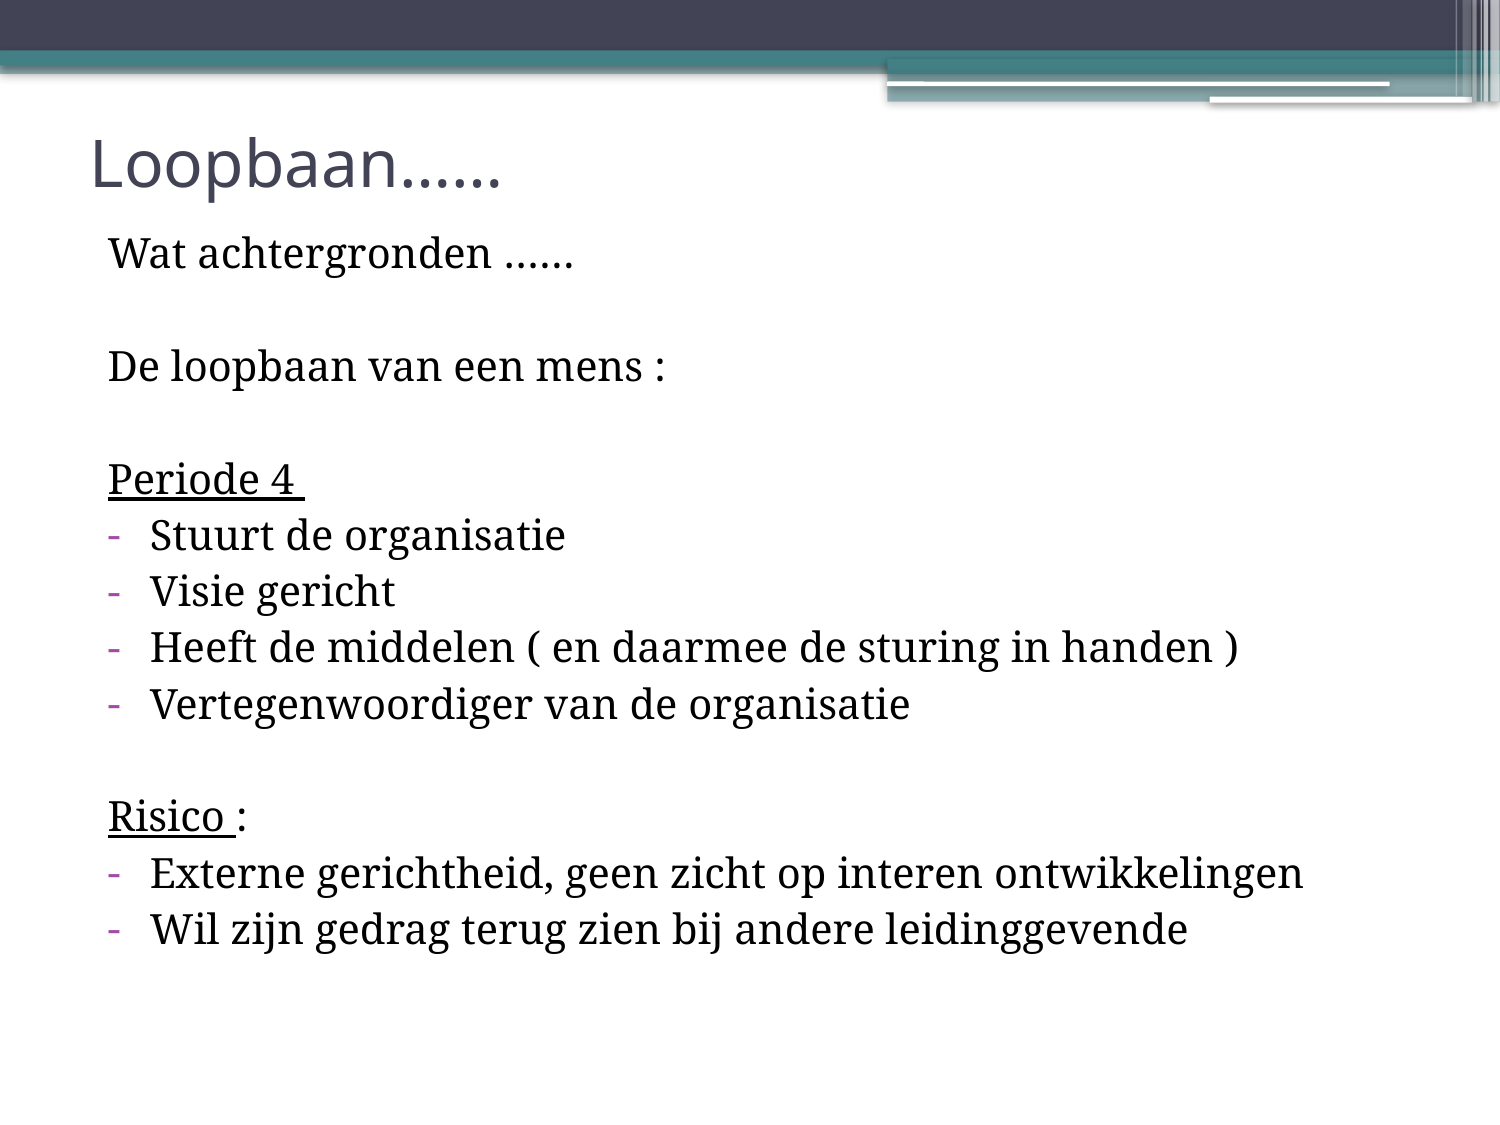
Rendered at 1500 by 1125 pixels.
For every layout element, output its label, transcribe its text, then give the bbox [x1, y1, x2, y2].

title Loopbaan…… [75, 113, 1425, 209]
list Wat achtergronden …… De loopbaan van een mens : Periode 4 Stuurt de organisatie Visie gericht Heeft de middelen ( en daarmee de sturing in handen ) Vertegenwoordiger van de organisatie Risico : Externe gerichtheid, geen zicht op interen ontwikkelingen Wil zijn gedrag terug zien bij andere leidinggevende [75, 219, 1447, 1079]
